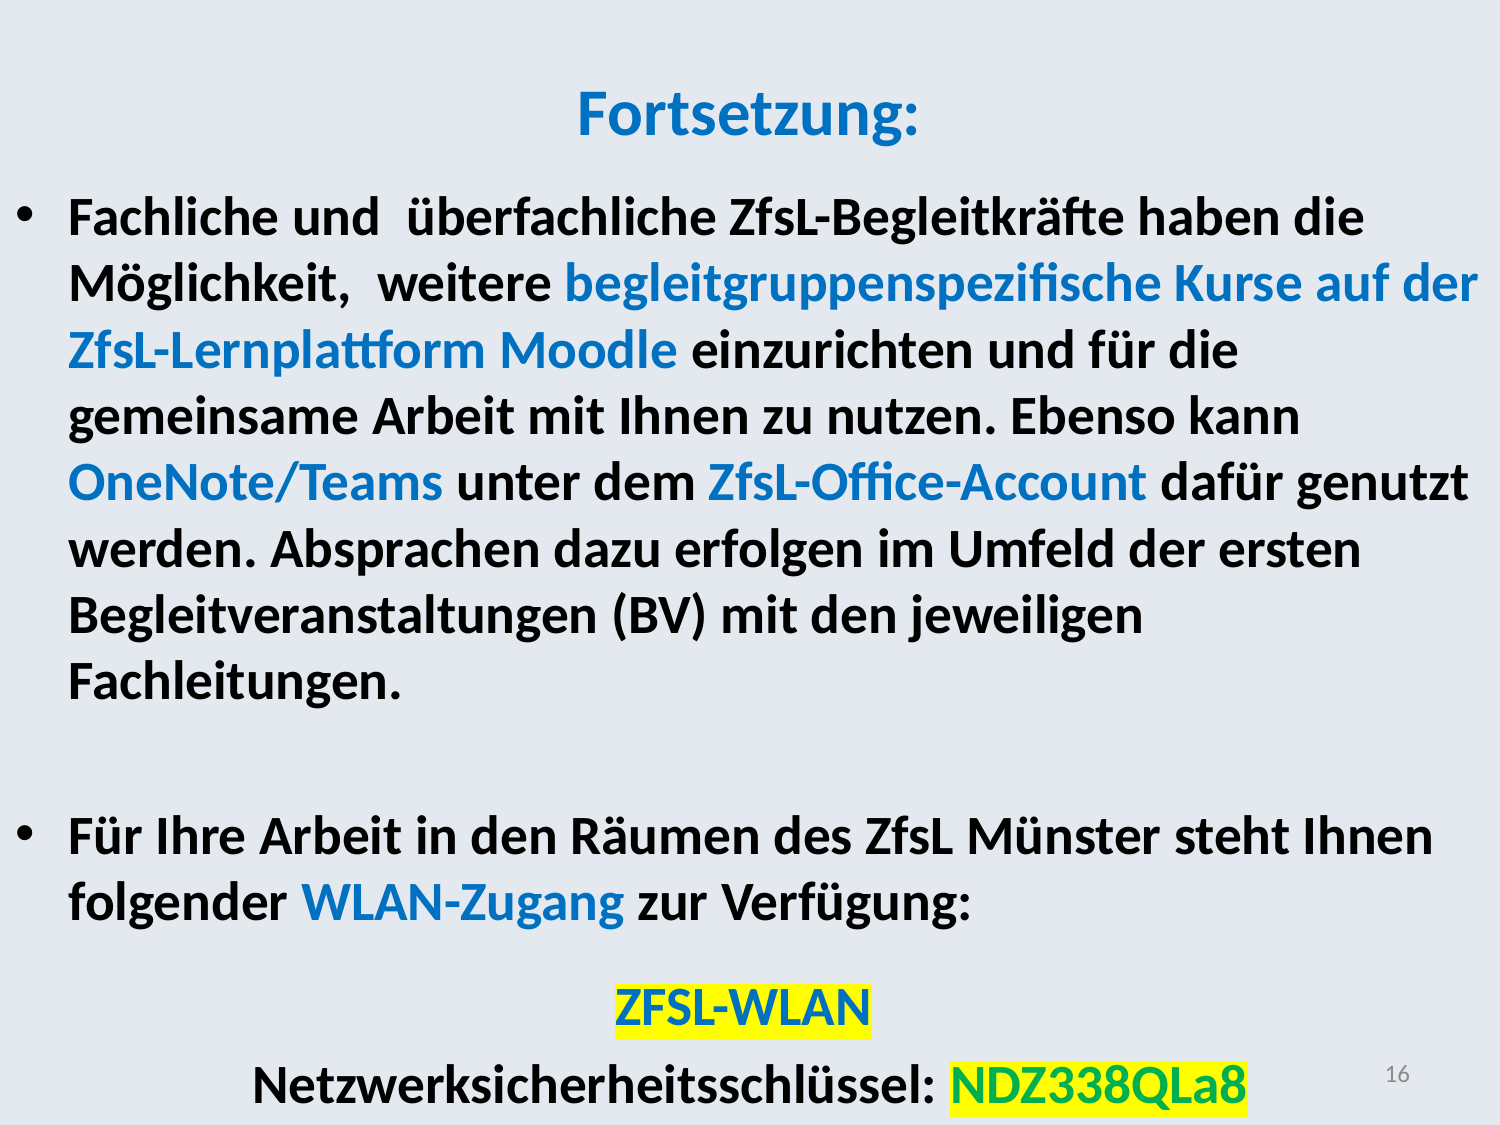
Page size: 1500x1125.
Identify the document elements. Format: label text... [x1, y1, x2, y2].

title Fortsetzung: [75, 45, 1425, 172]
list Fachliche und überfachliche ZfsL-Begleitkräfte haben die Möglichkeit, weitere begleitgruppenspezifische Kurse auf der ZfsL-Lernplattform Moodle einzurichten und für die gemeinsame Arbeit mit Ihnen zu nutzen. Ebenso kann OneNote/Teams unter dem ZfsL-Office-Account dafür genutzt werden. Absprachen dazu erfolgen im Umfeld der ersten Begleitveranstaltungen (BV) mit den jeweiligen Fachleitungen. Für Ihre Arbeit in den Räumen des ZfsL Münster steht Ihnen folgender WLAN-Zugang zur Verfügung: ZFSL-WLAN Netzwerksicherheitsschlüssel: NDZ338QLa8 [0, 172, 1500, 1125]
slide_number 16 [1074, 1042, 1425, 1103]
